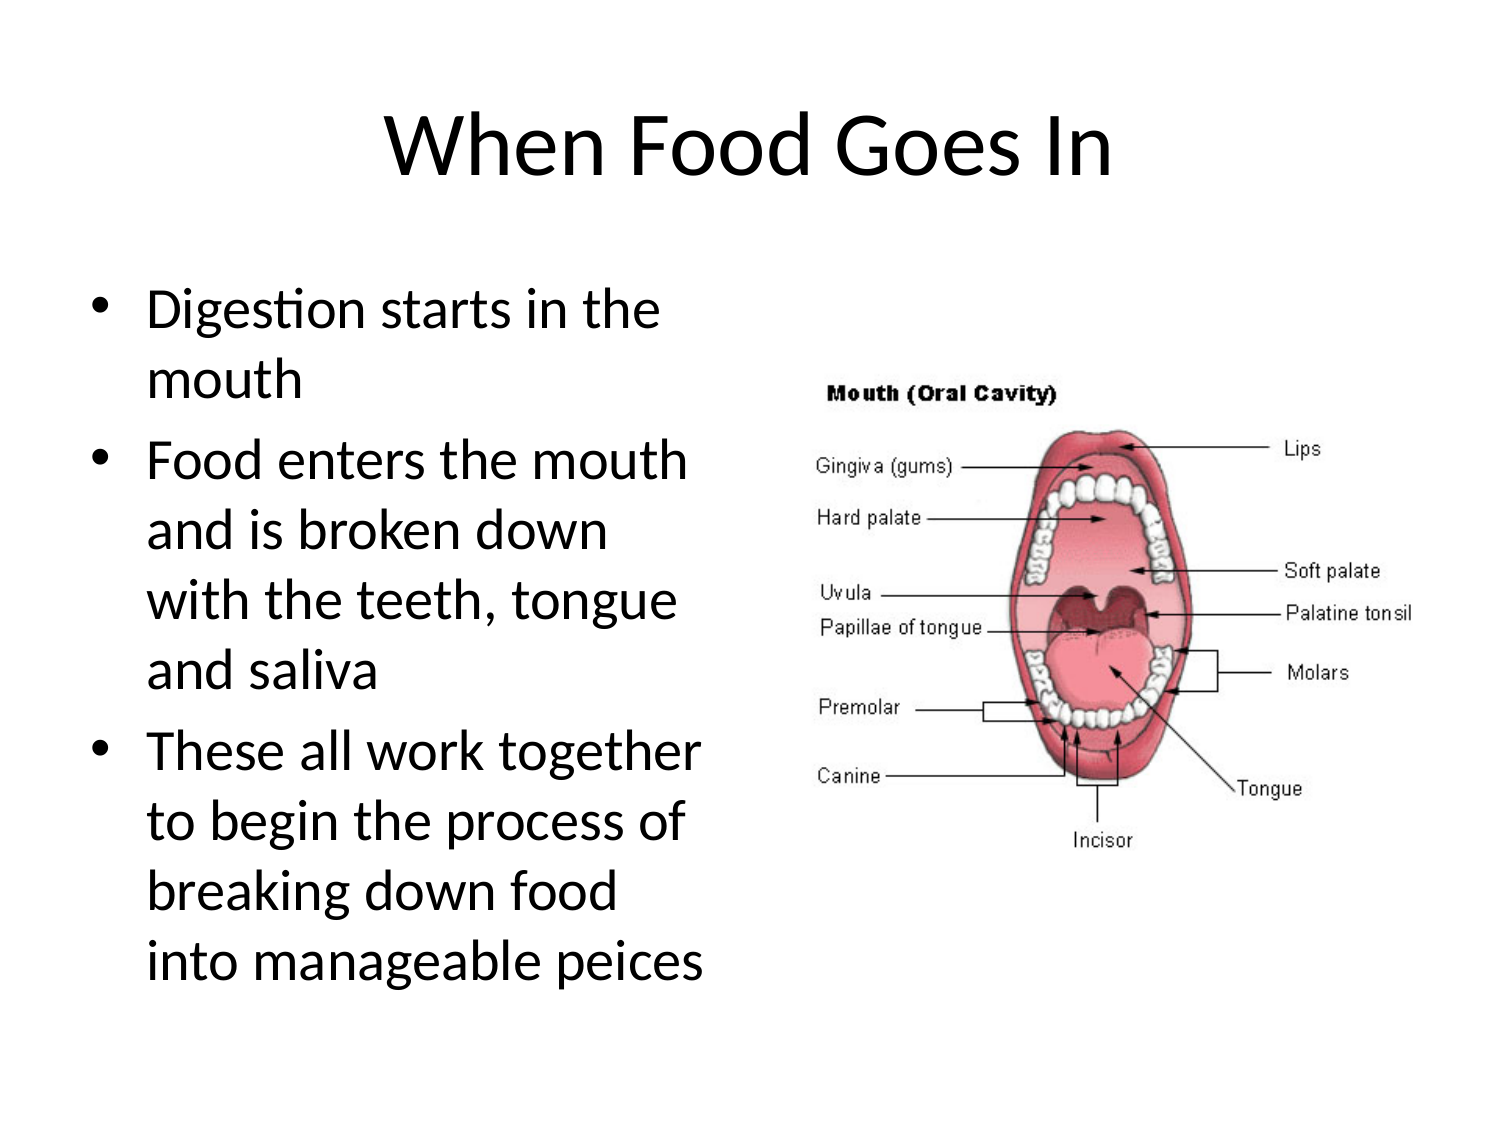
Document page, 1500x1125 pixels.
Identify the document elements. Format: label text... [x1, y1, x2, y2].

picture [799, 362, 1426, 871]
list Digestion starts in the mouth Food enters the mouth and is broken down with the teeth, tongue and saliva These all work together to begin the process of breaking down food into manageable peices [75, 262, 738, 1005]
title When Food Goes In [75, 45, 1425, 233]
